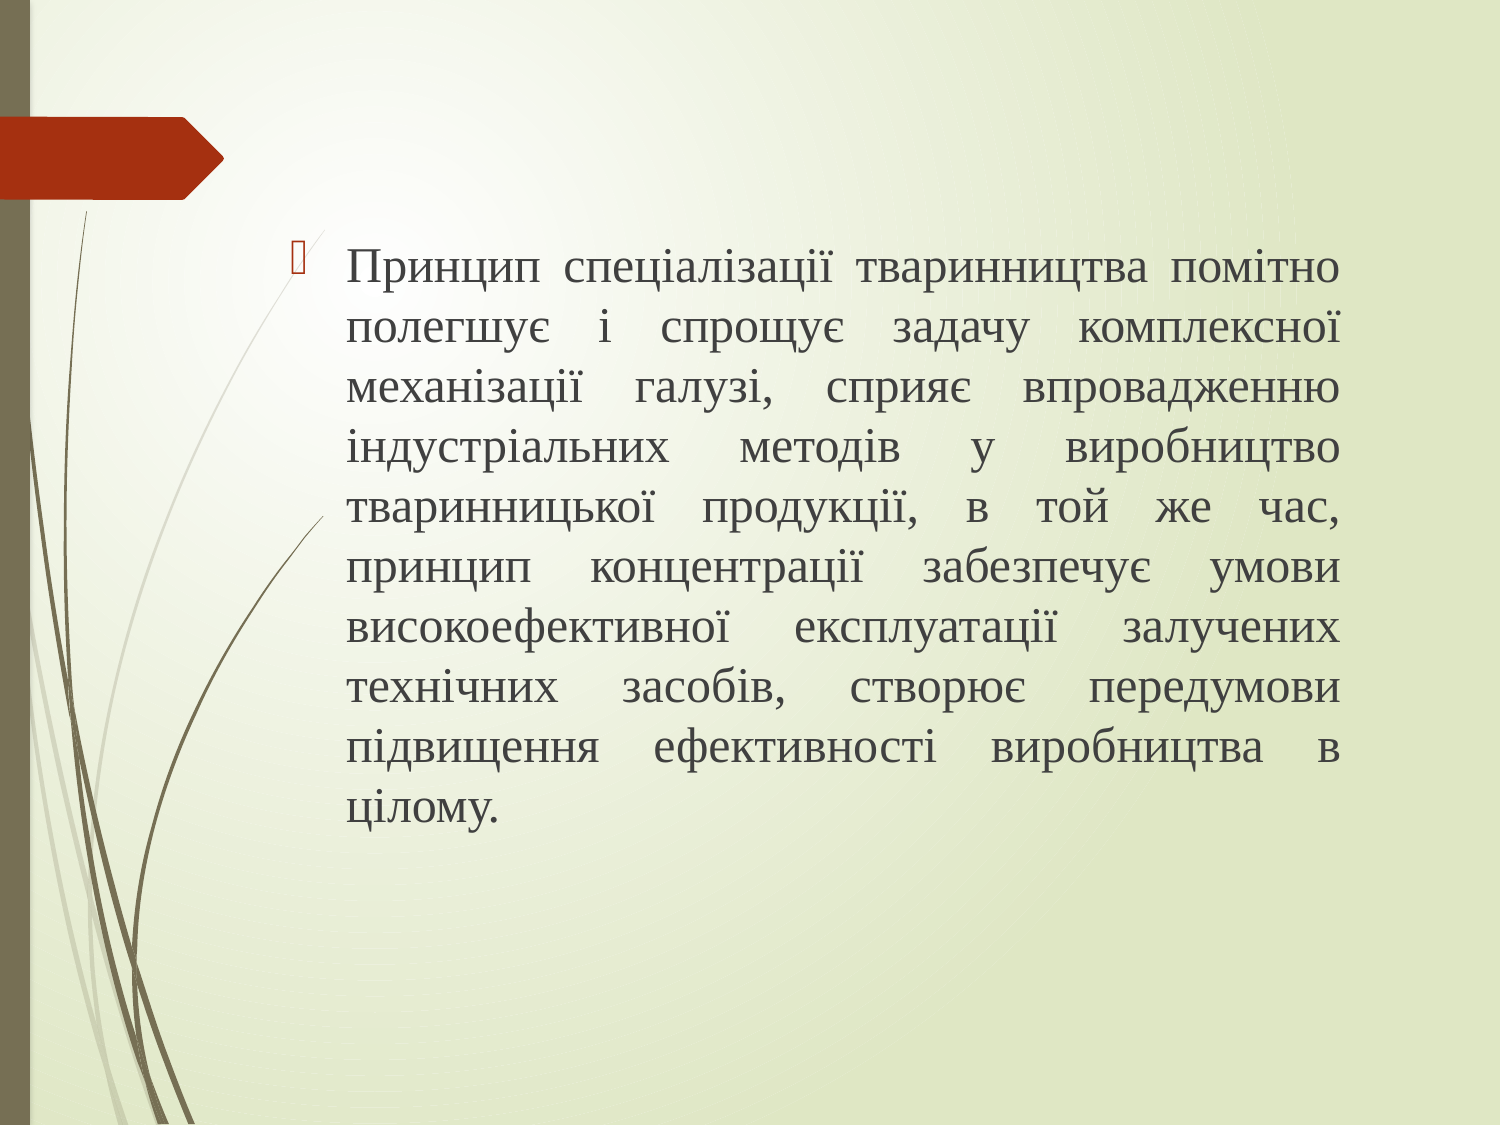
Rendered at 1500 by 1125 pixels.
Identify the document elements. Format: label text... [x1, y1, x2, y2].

list Принцип спеціалізації тваринництва помітно полегшує і спрощує задачу комплексної механізації галузі, сприяє впровадженню індустріальних методів у виробництво тваринницької продукції, в той же час, принцип концентрації забезпечує умови високоефективної експлуатації залучених технічних засобів, створює передумови підвищення ефективності виробництва в цілому. [275, 224, 1357, 845]
